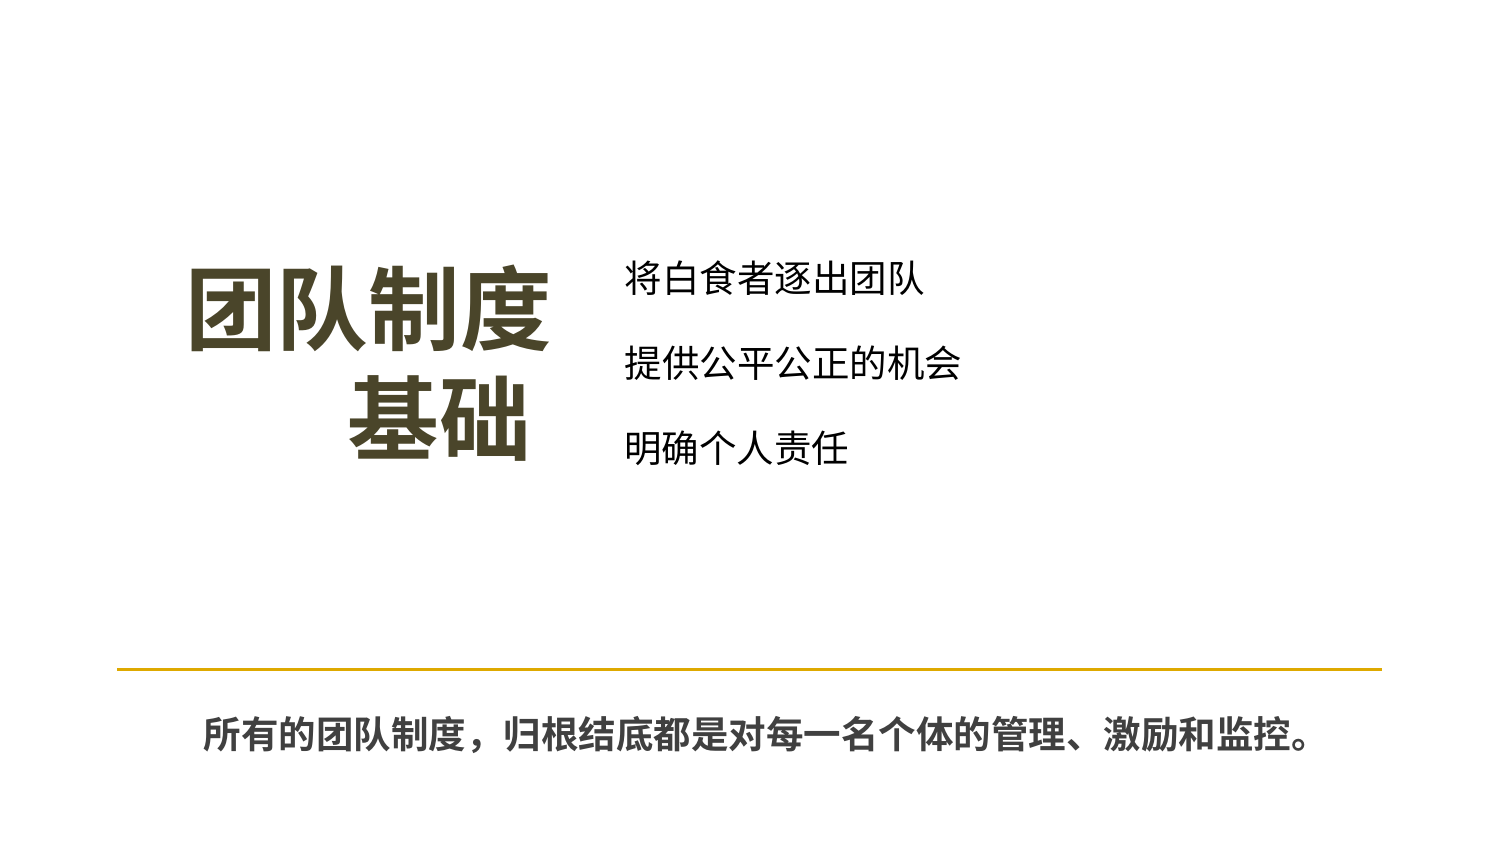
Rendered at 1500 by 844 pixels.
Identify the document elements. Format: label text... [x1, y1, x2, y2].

text_box 将白食者逐出团队 [609, 247, 940, 308]
text_box 团队制度基础 [135, 244, 567, 480]
text_box 明确个人责任 [609, 418, 865, 478]
text_box 提供公平公正的机会 [610, 332, 978, 393]
text_box 所有的团队制度，归根结底都是对每一名个体的管理、激励和监控。 [188, 703, 1344, 764]
